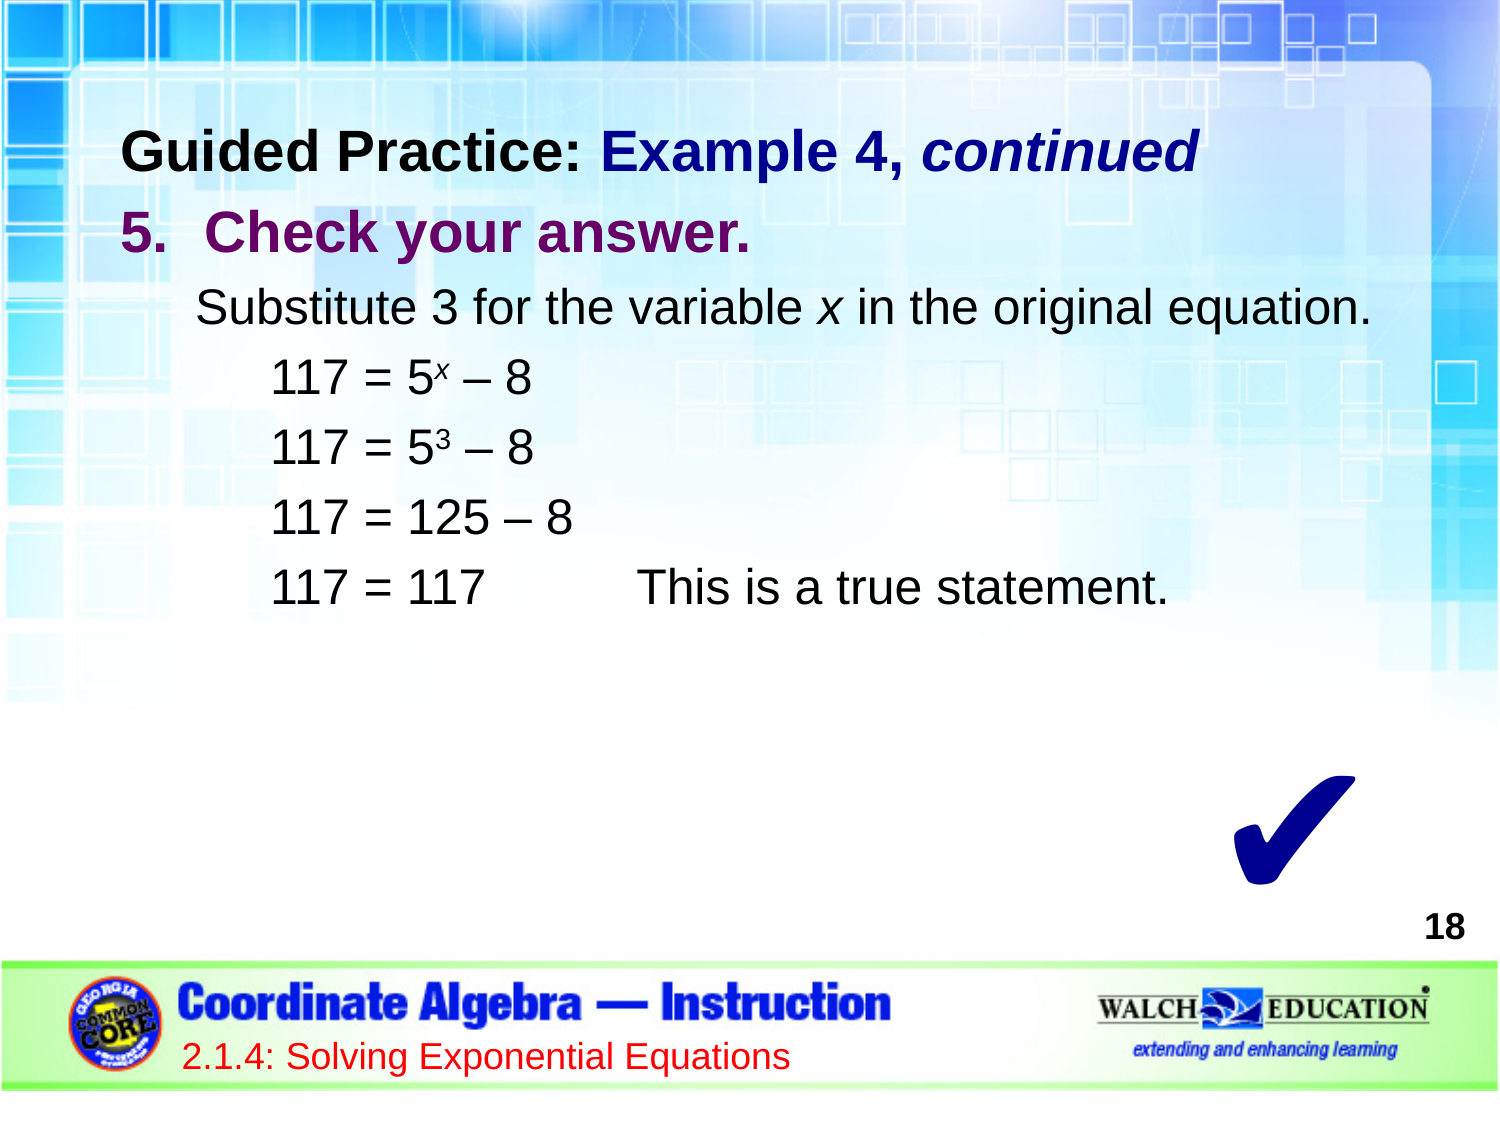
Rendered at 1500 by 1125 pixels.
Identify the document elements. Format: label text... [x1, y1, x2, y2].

slide_number 18 [1394, 901, 1481, 949]
picture [1, 0, 1500, 1091]
text_box ✔ [1128, 694, 1394, 950]
list 2.1.4: Solving Exponential Equations [166, 1024, 1074, 1068]
subtitle Guided Practice: Example 4, continued Check your answer. Substitute 3 for the variable x in the original equation. 117 = 5x – 8 117 = 53 – 8 117 = 125 – 8 117 = 117 This is a true statement. [105, 105, 1394, 925]
